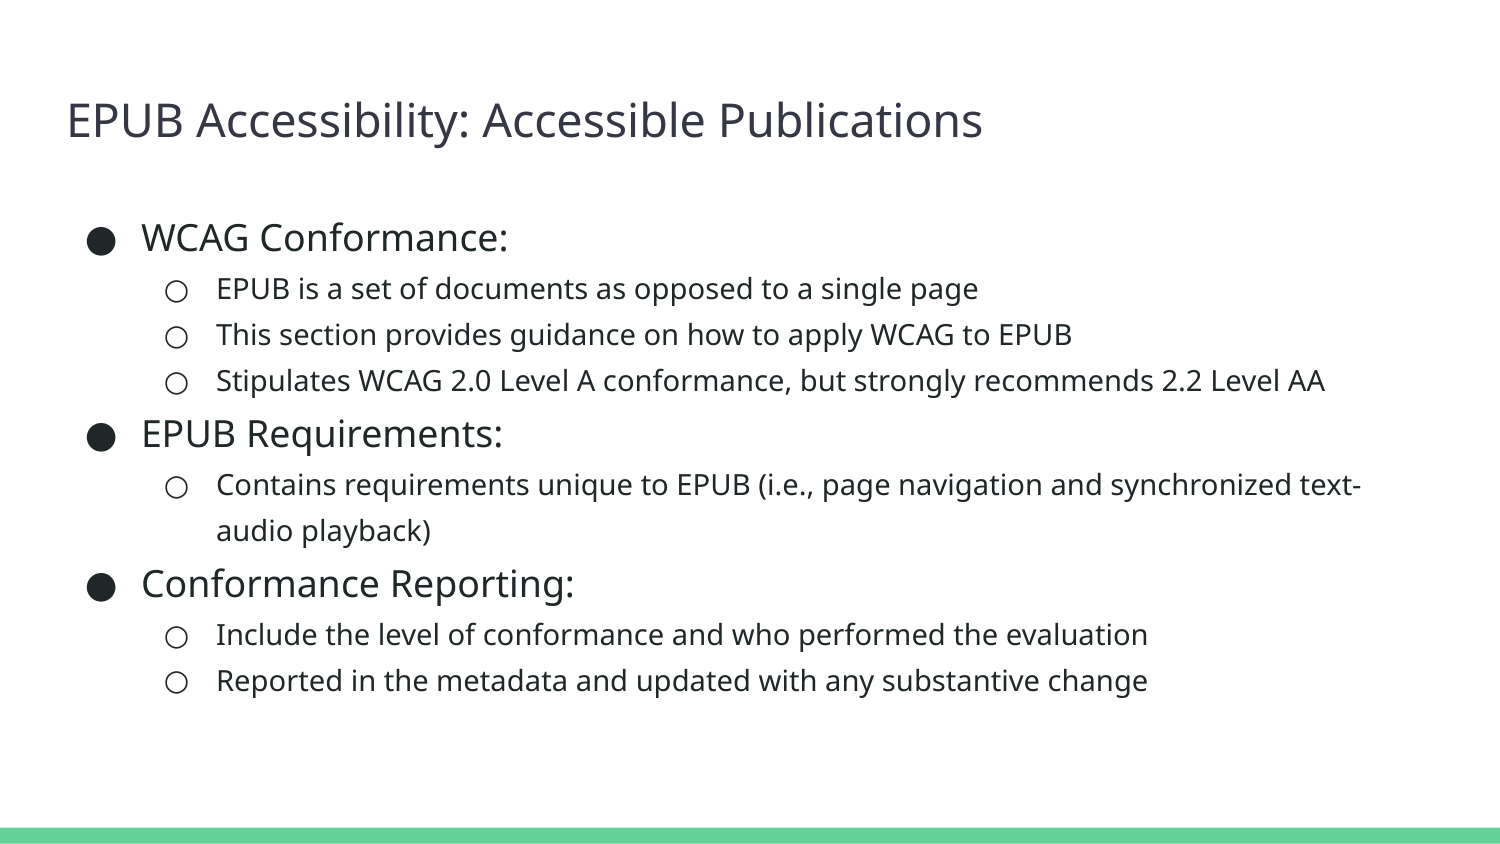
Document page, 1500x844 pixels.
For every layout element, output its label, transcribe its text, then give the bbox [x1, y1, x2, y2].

list WCAG Conformance: EPUB is a set of documents as opposed to a single page This section provides guidance on how to apply WCAG to EPUB Stipulates WCAG 2.0 Level A conformance, but strongly recommends 2.2 Level AA EPUB Requirements: Contains requirements unique to EPUB (i.e., page navigation and synchronized text-audio playback) Conformance Reporting: Include the level of conformance and who performed the evaluation Reported in the metadata and updated with any substantive change [51, 189, 1449, 750]
title EPUB Accessibility: Accessible Publications [51, 72, 1449, 167]
